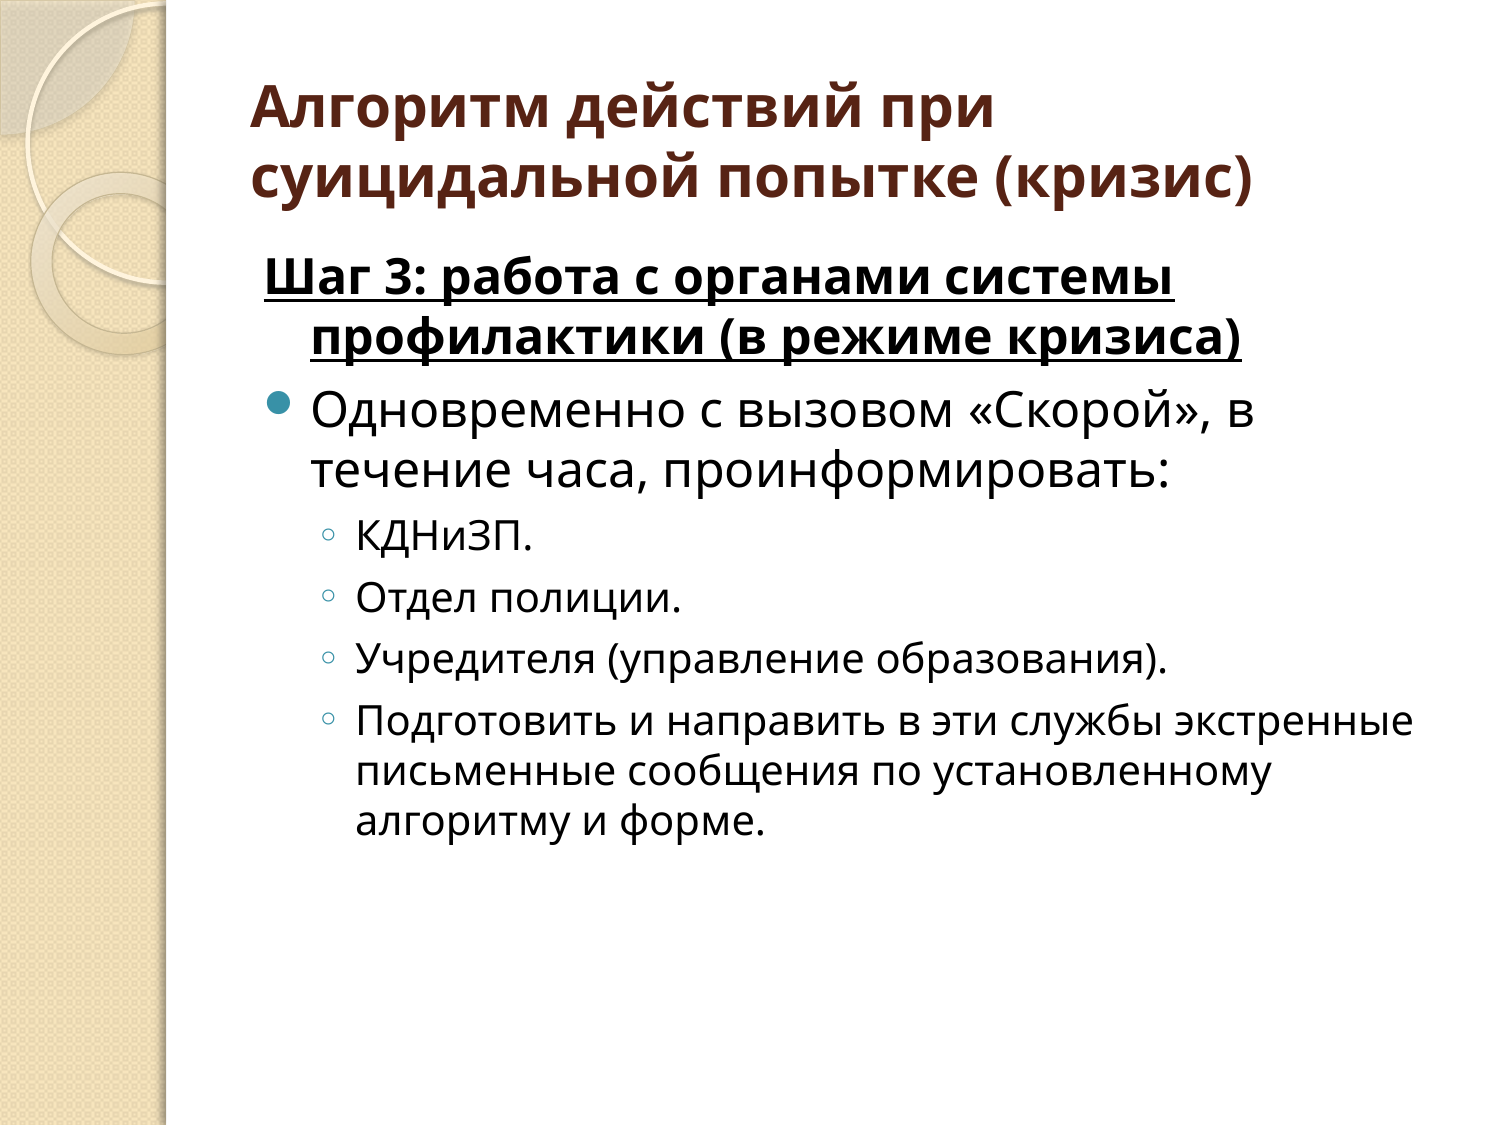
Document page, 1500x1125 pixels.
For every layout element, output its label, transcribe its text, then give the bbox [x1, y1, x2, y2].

title Алгоритм действий при суицидальной попытке (кризис) [235, 45, 1466, 233]
list Шаг 3: работа с органами системы профилактики (в режиме кризиса) Одновременно с вызовом «Скорой», в течение часа, проинформировать: КДНиЗП. Отдел полиции. Учредителя (управление образования). Подготовить и направить в эти службы экстренные письменные сообщения по установленному алгоритму и форме. [235, 237, 1466, 1025]
